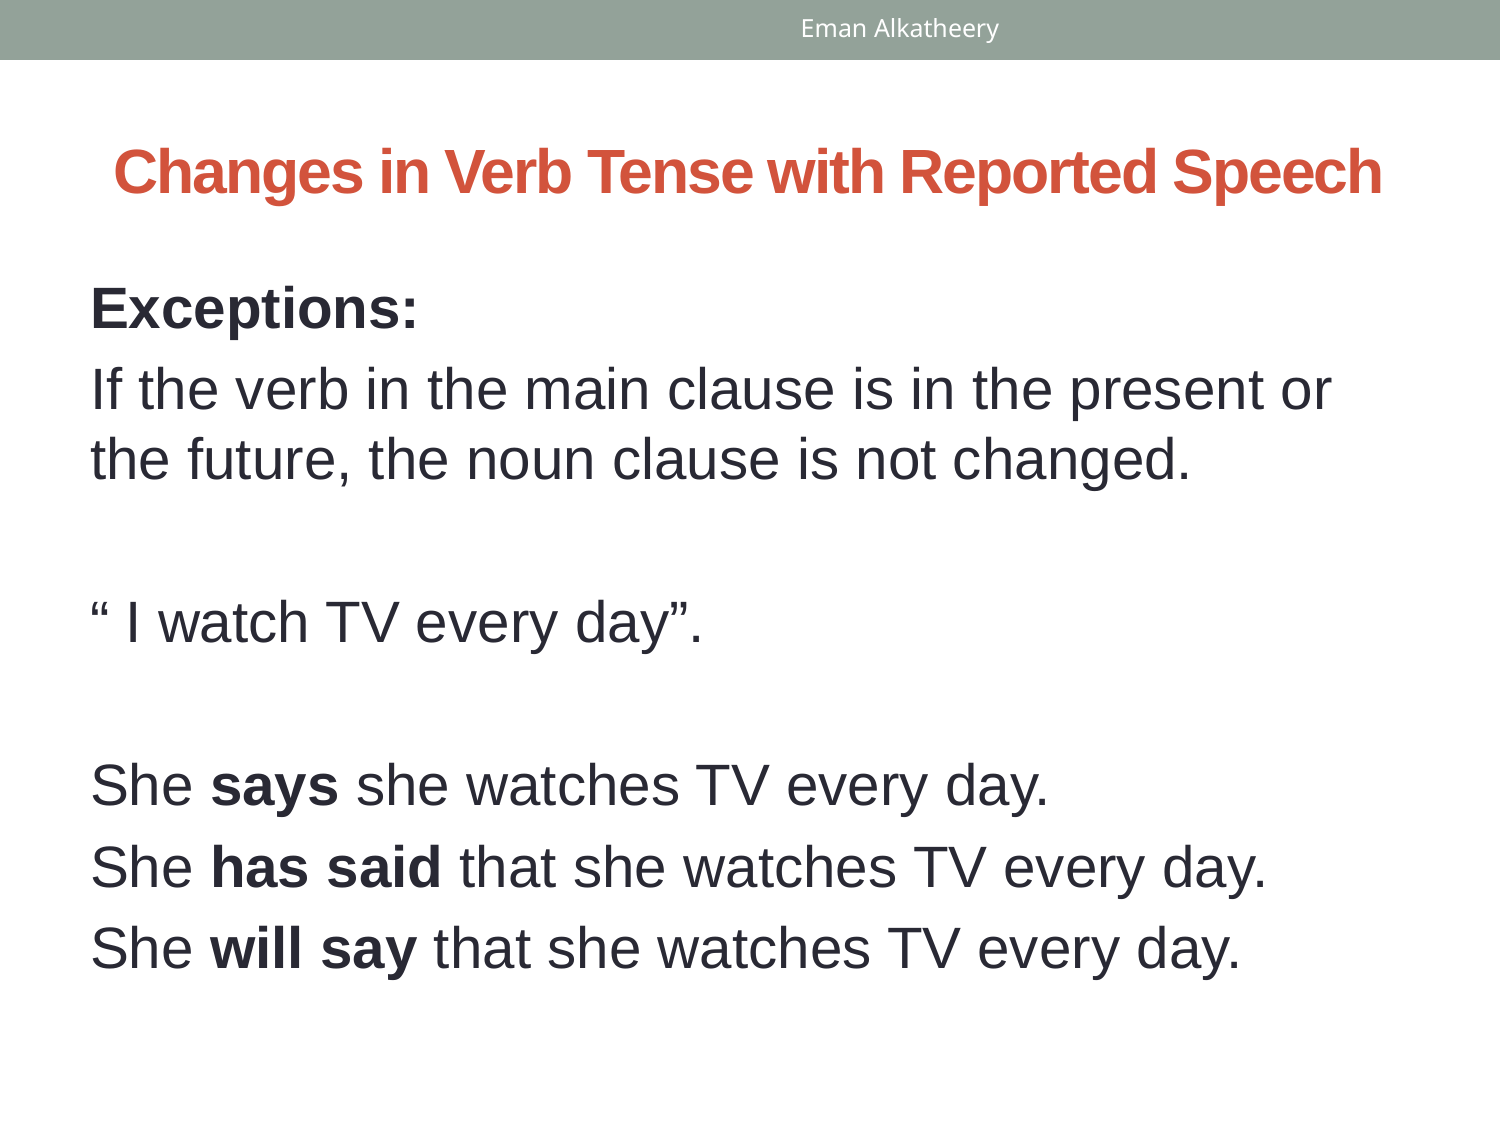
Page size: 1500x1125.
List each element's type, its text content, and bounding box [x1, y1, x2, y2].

title Changes in Verb Tense with Reported Speech [98, 87, 1412, 250]
footer Eman Alkatheery [562, 3, 1238, 57]
list Exceptions: If the verb in the main clause is in the present or the future, the noun clause is not changed. “ I watch TV every day”. She says she watches TV every day. She has said that she watches TV every day. She will say that she watches TV every day. [75, 262, 1425, 1063]
